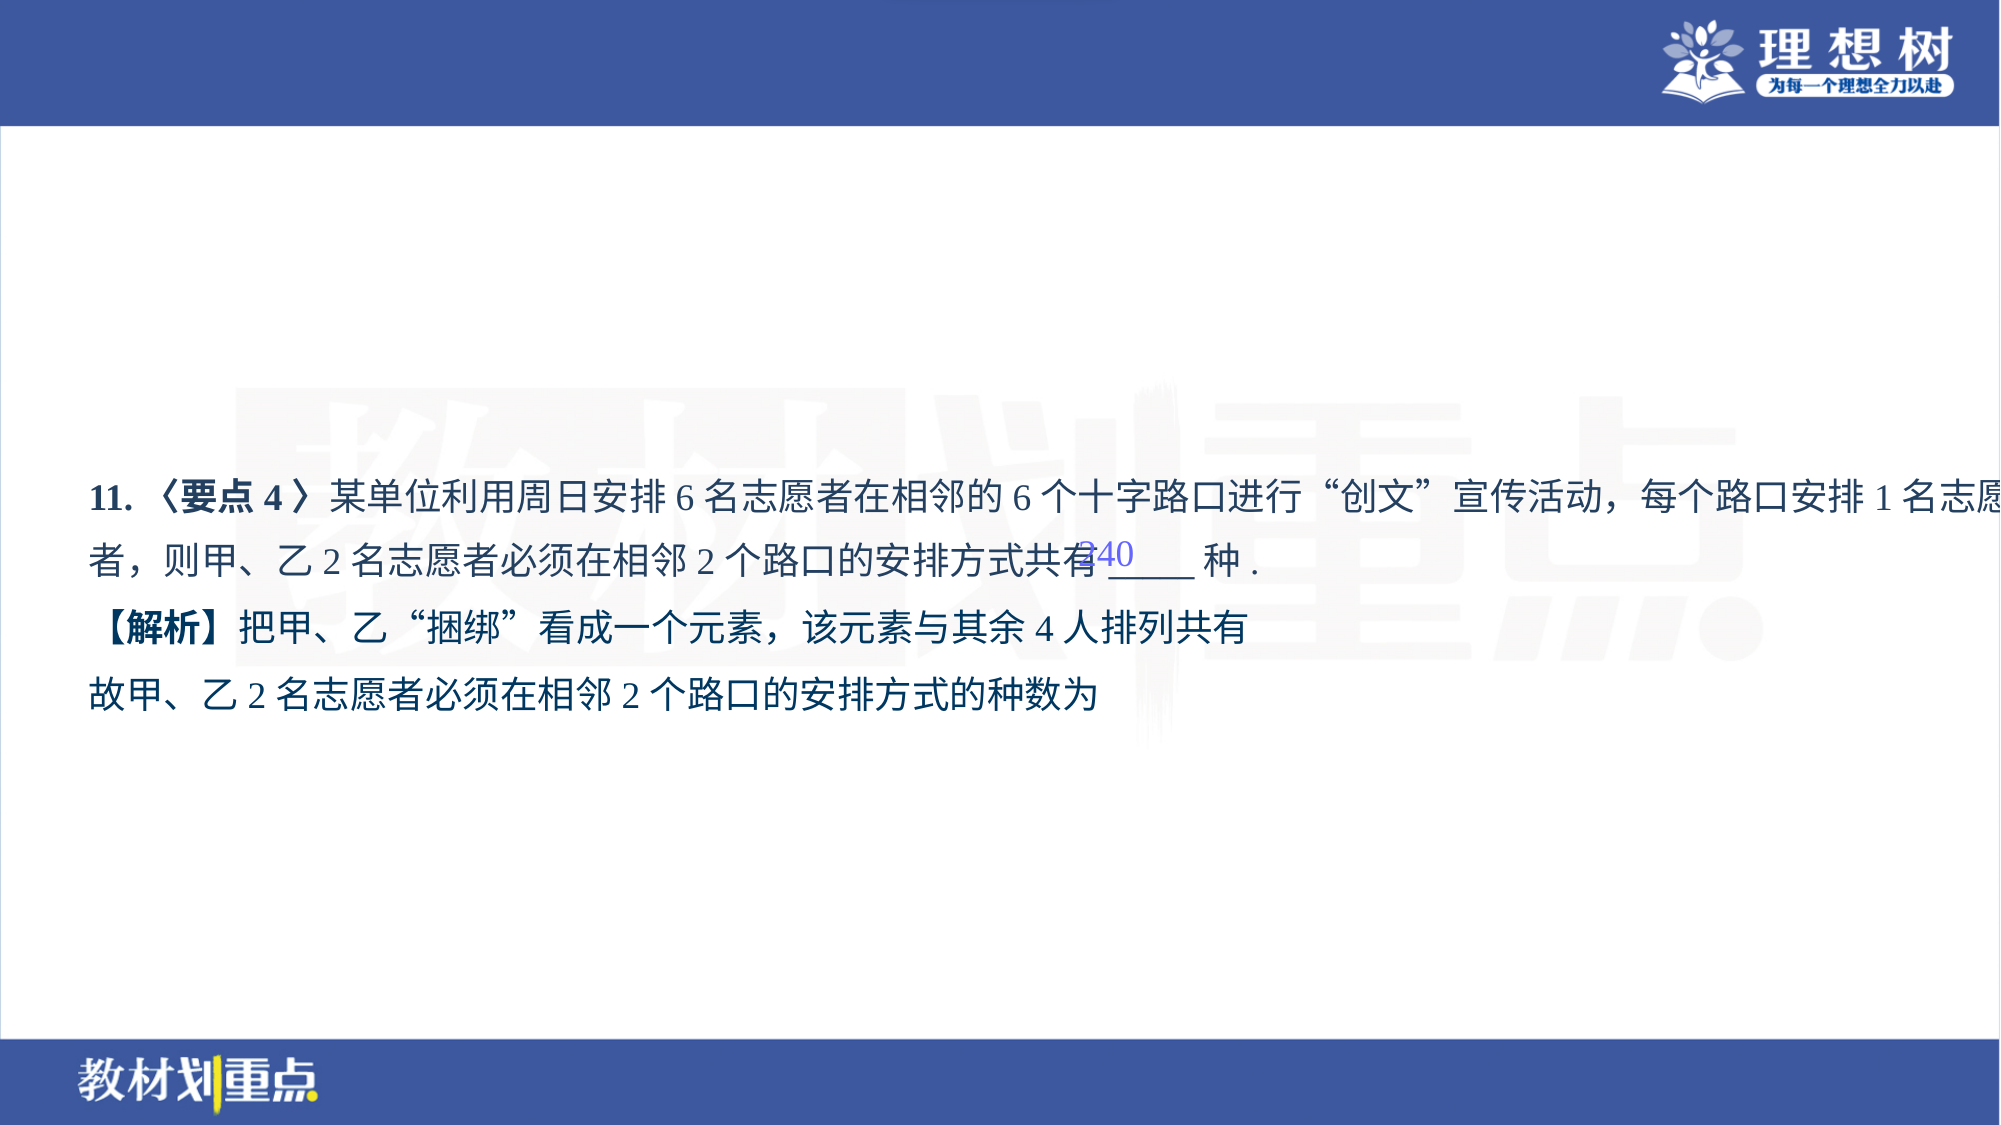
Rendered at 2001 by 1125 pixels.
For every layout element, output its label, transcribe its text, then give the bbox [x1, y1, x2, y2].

text_box 240 [1064, 509, 1148, 568]
picture [0, 0, 2000, 1125]
text_box 11.〈要点4〉某单位利用周日安排6名志愿者在相邻的6个十字路口进行“创文”宣传活动，每个路口安排1名志愿 者，则甲、乙2名志愿者必须在相邻2个路口的安排方式共有_____种. [88, 448, 1911, 576]
